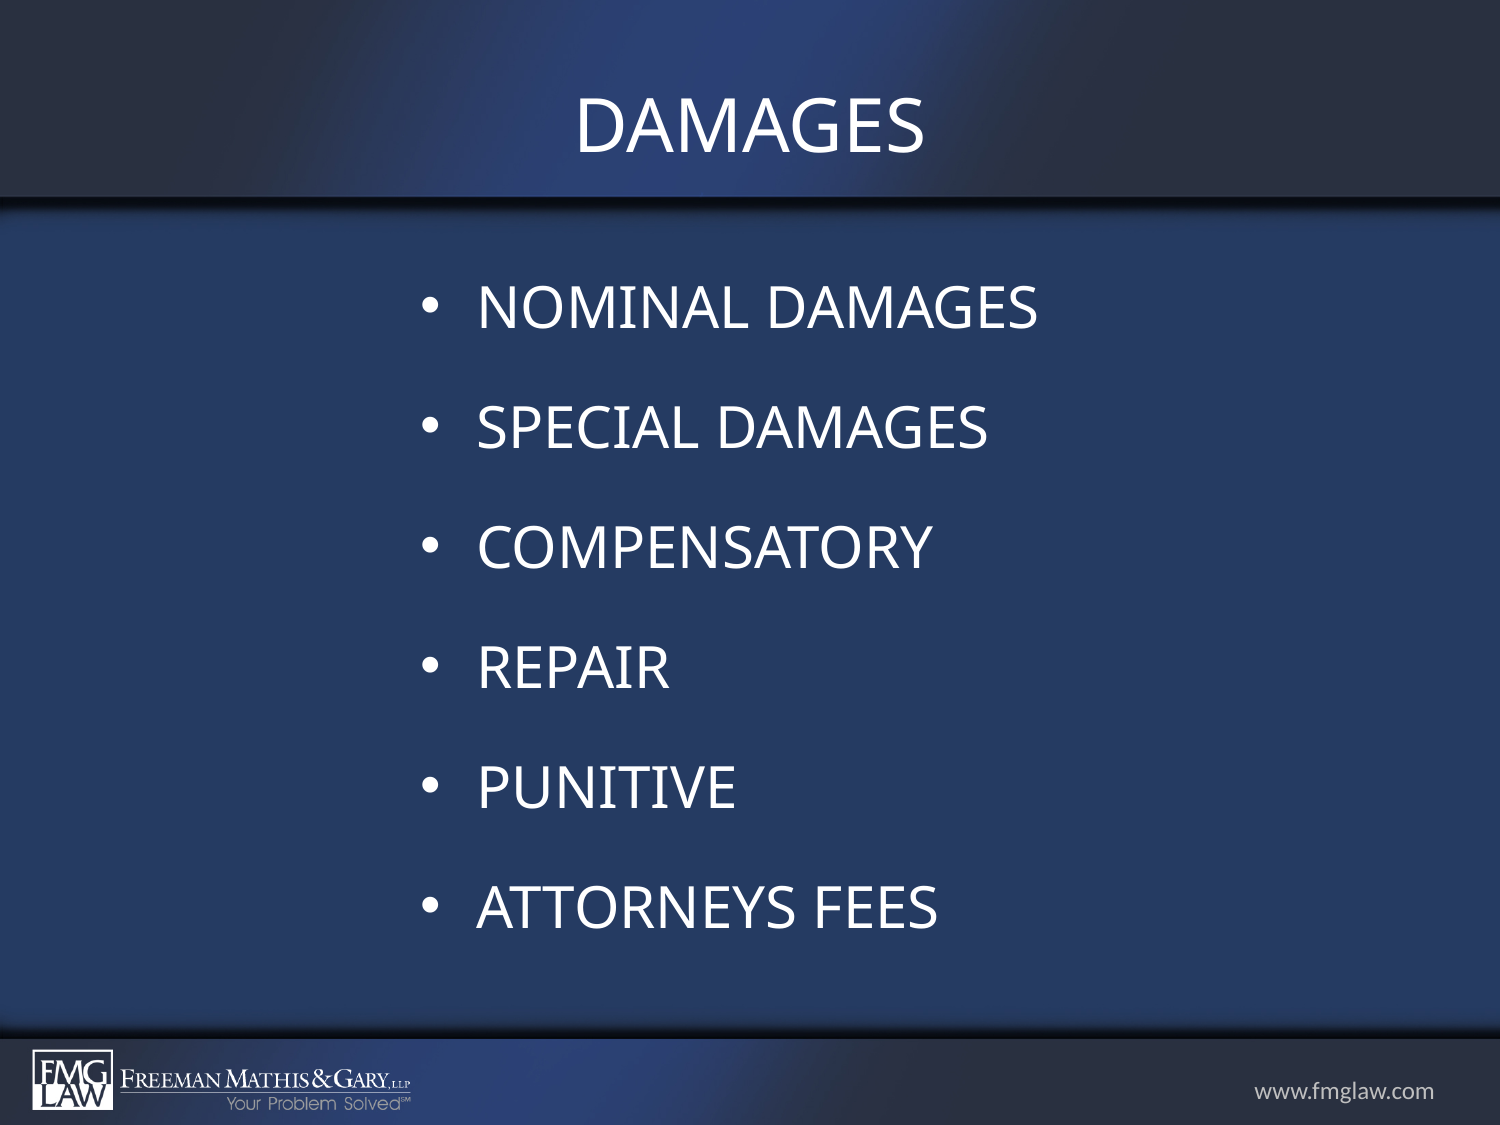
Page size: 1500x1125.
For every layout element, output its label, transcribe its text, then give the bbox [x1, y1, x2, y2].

title DAMAGES [75, 45, 1425, 200]
picture [0, 0, 1500, 1125]
list NOMINAL DAMAGES SPECIAL DAMAGES COMPENSATORY REPAIR PUNITIVE ATTORNEYS FEES [75, 262, 1425, 1005]
